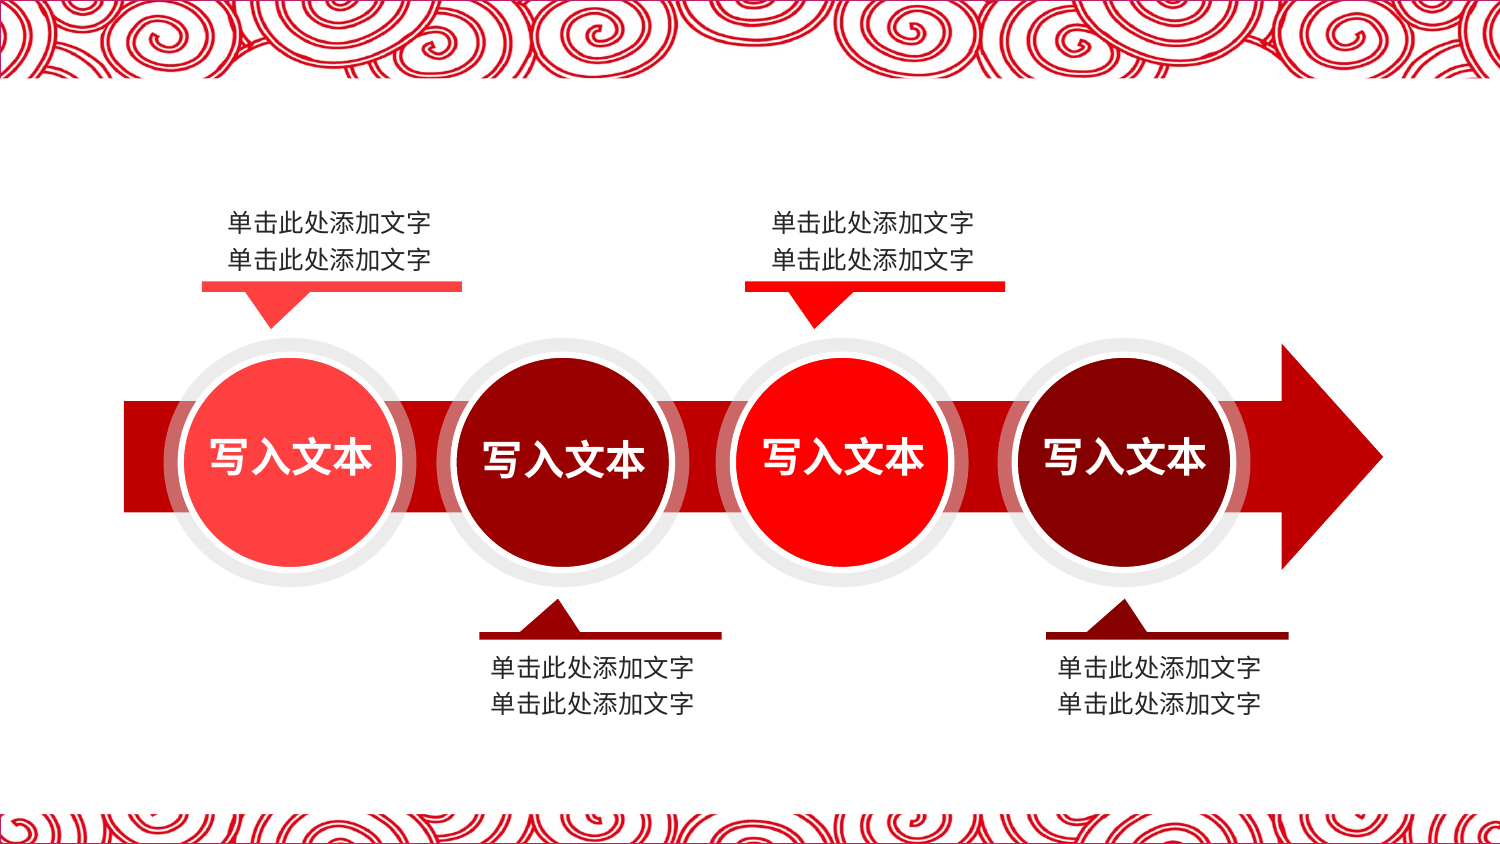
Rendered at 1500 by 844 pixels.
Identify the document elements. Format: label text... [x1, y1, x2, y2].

text_box [1045, 597, 1290, 641]
text_box [478, 597, 723, 641]
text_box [985, 337, 1265, 588]
text_box 单击此处添加文字 单击此处添加文字 [1042, 638, 1285, 727]
text_box [1265, 343, 1384, 571]
text_box 单击此处添加文字 单击此处添加文字 [212, 193, 455, 282]
text_box [744, 280, 1007, 331]
text_box [200, 280, 463, 331]
picture [1, 1, 1500, 78]
text_box 单击此处添加文字 单击此处添加文字 [475, 638, 718, 727]
text_box 单击此处添加文字 单击此处添加文字 [756, 193, 999, 282]
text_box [703, 337, 984, 588]
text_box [151, 337, 432, 588]
picture [1, 815, 1500, 843]
text_box [123, 401, 151, 513]
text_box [432, 337, 703, 588]
